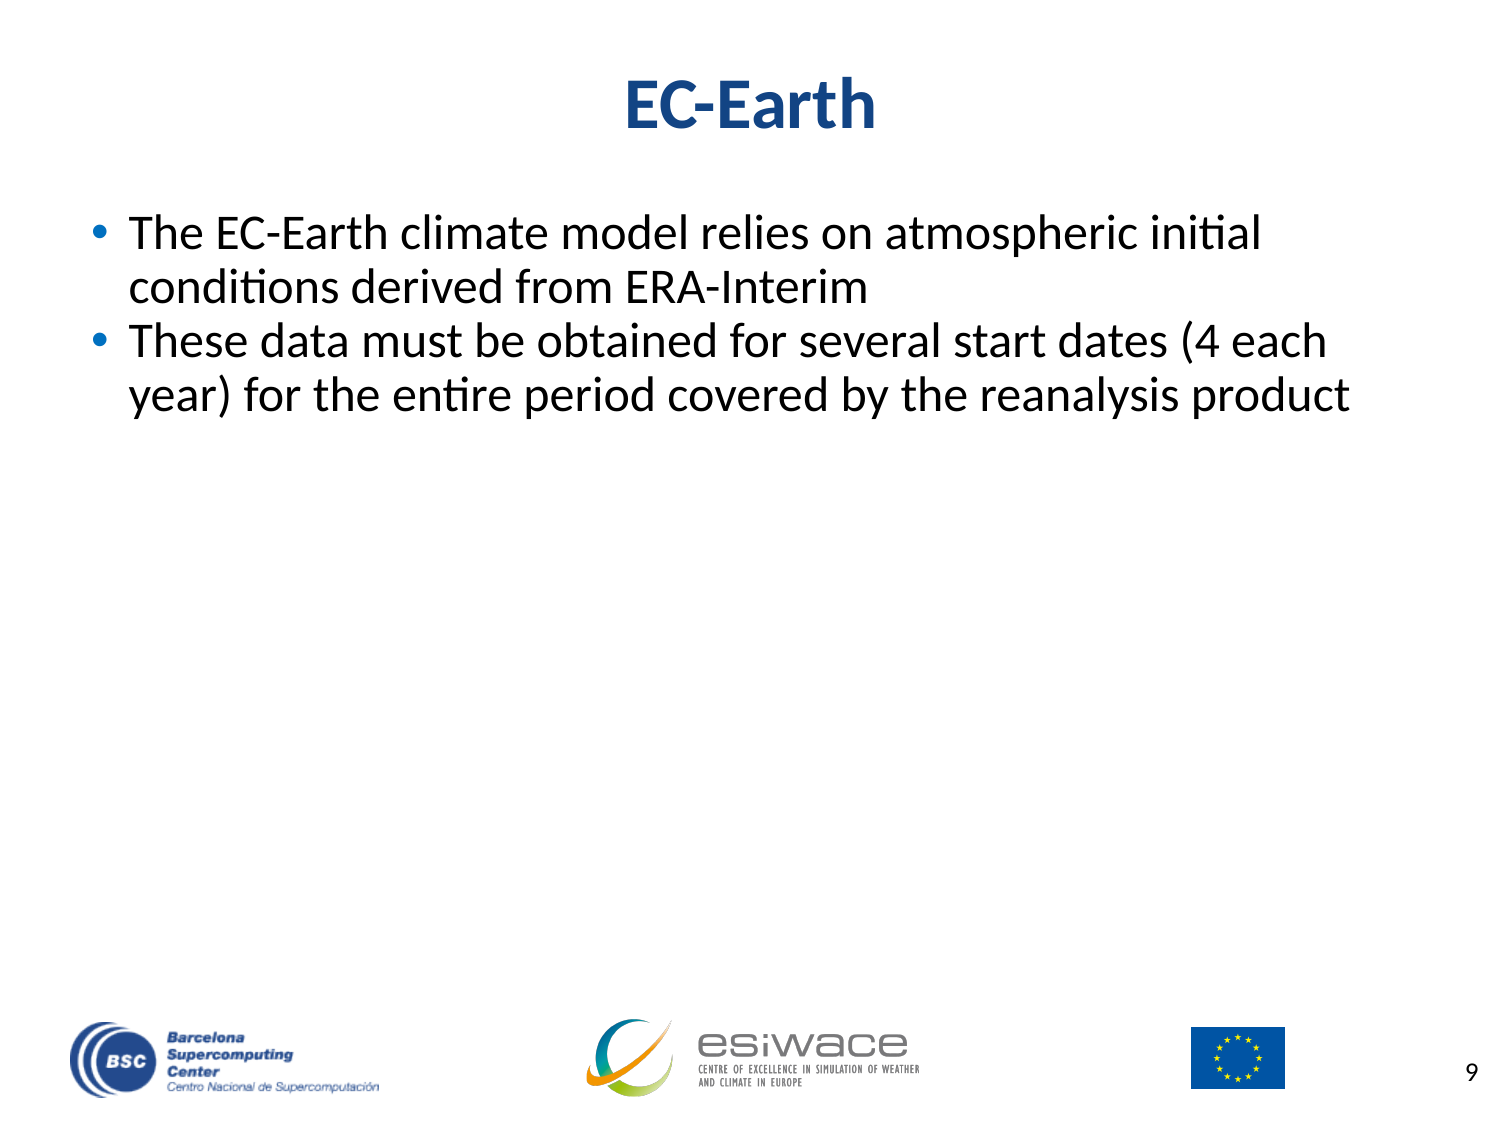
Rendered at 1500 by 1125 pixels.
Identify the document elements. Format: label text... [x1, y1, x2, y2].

picture [70, 1022, 379, 1098]
title EC-Earth [76, 35, 1427, 174]
picture [580, 1017, 920, 1099]
picture [1190, 1027, 1285, 1090]
slide_number ‹#› [1403, 1038, 1494, 1125]
list The EC-Earth climate model relies on atmospheric initial conditions derived from ERA-Interim These data must be obtained for several start dates (4 each year) for the entire period covered by the reanalysis product [76, 199, 1427, 993]
